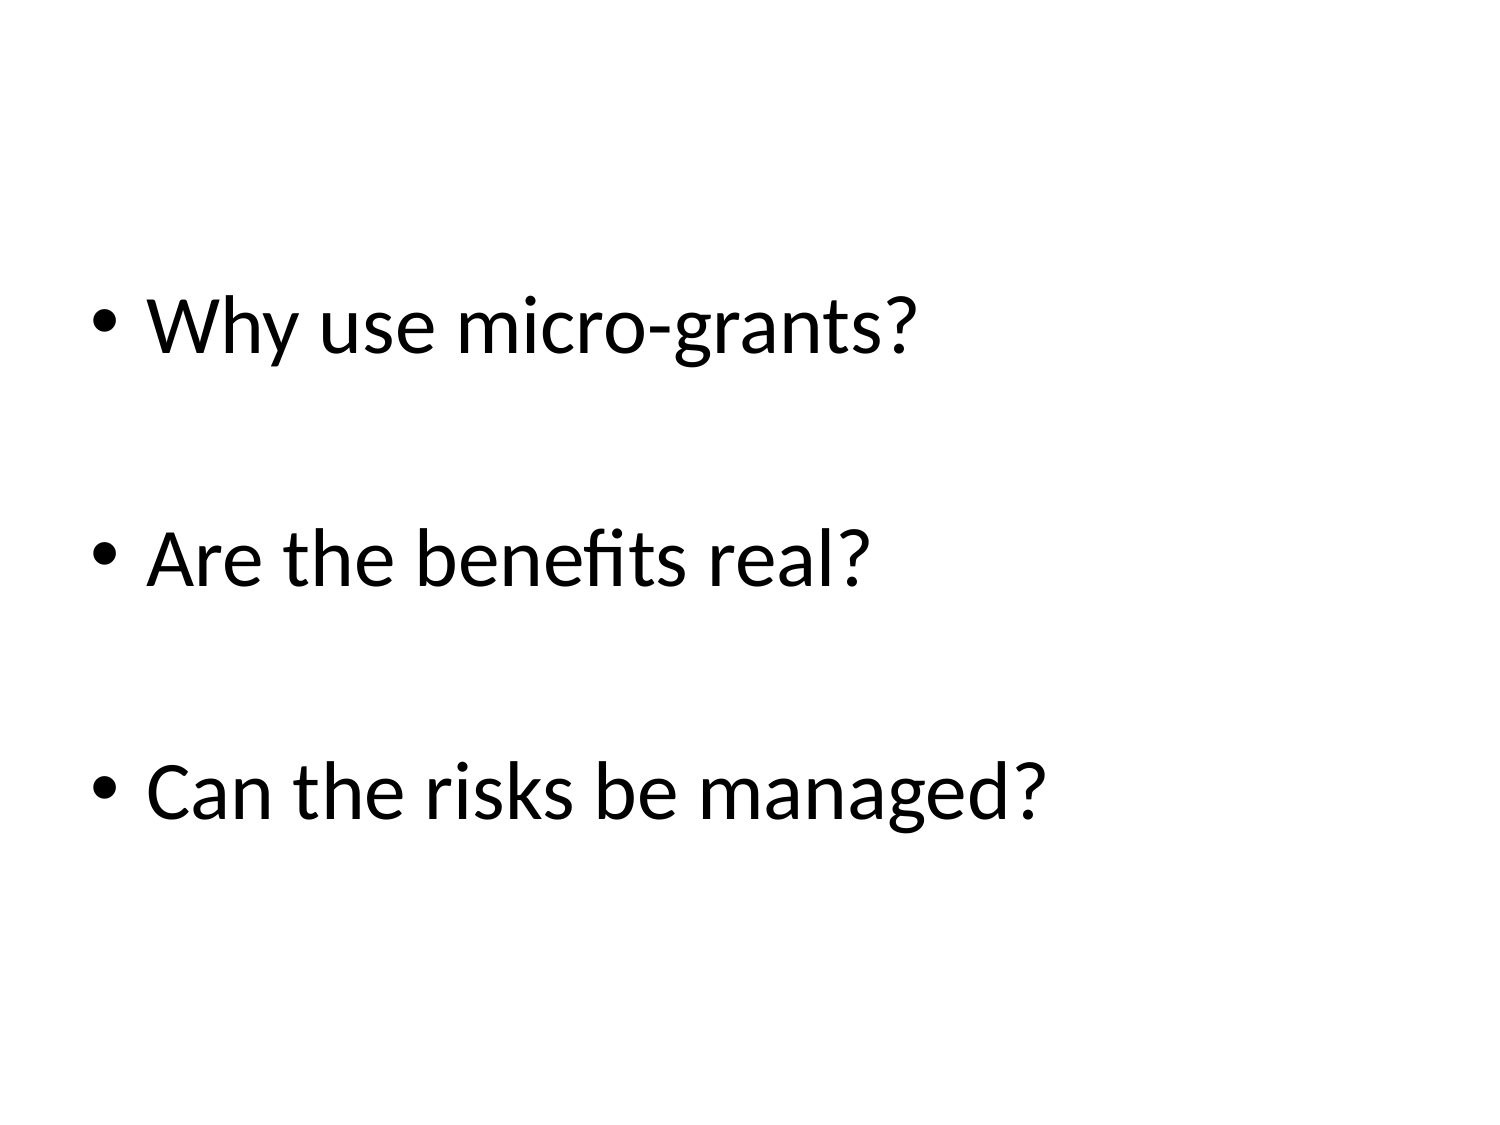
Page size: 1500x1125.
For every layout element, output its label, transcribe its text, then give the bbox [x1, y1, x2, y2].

list Why use micro-grants? Are the benefits real? Can the risks be managed? [75, 262, 1425, 1005]
